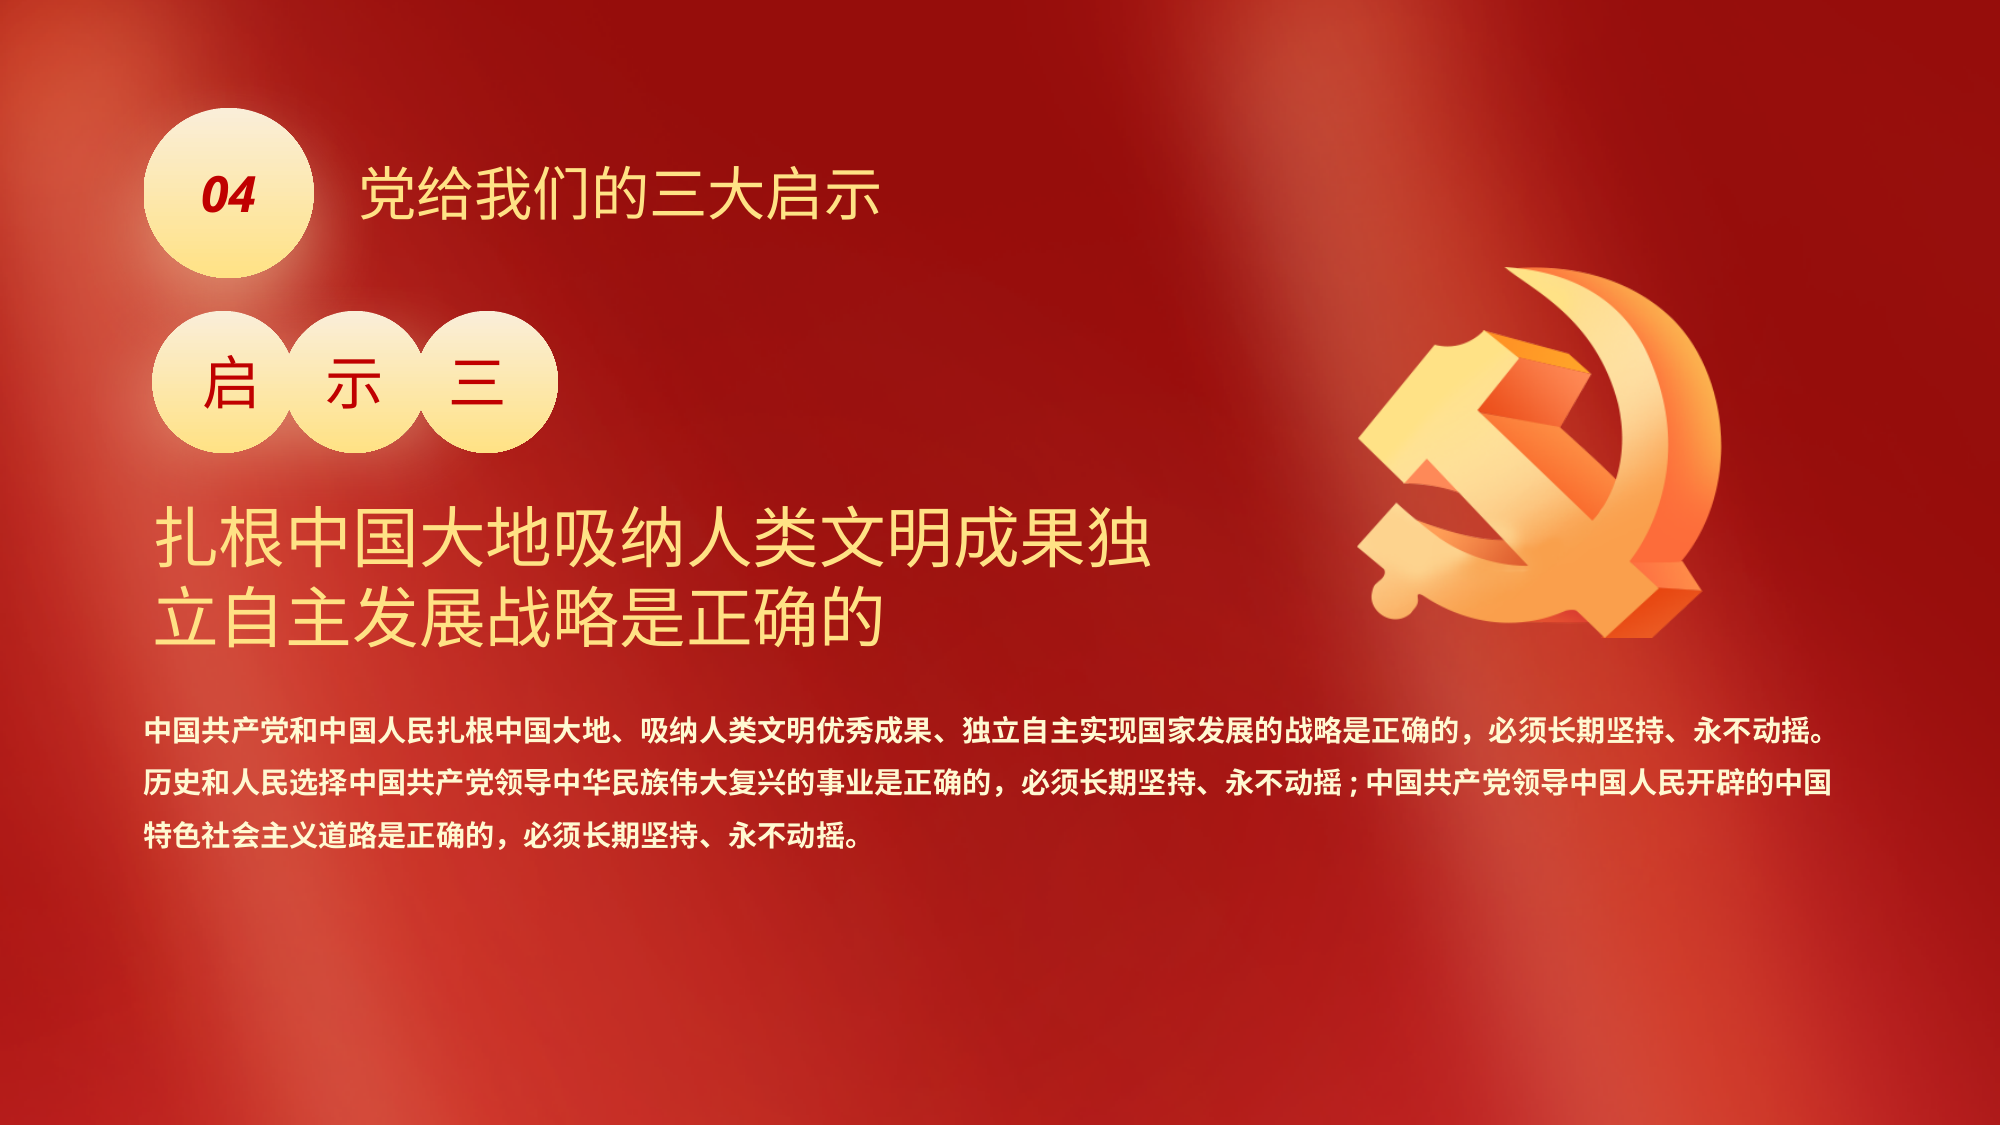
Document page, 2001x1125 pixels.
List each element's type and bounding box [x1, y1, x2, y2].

picture [0, 0, 2000, 1125]
text_box [143, 495, 1857, 848]
text_box [152, 310, 558, 453]
text_box [143, 107, 886, 278]
